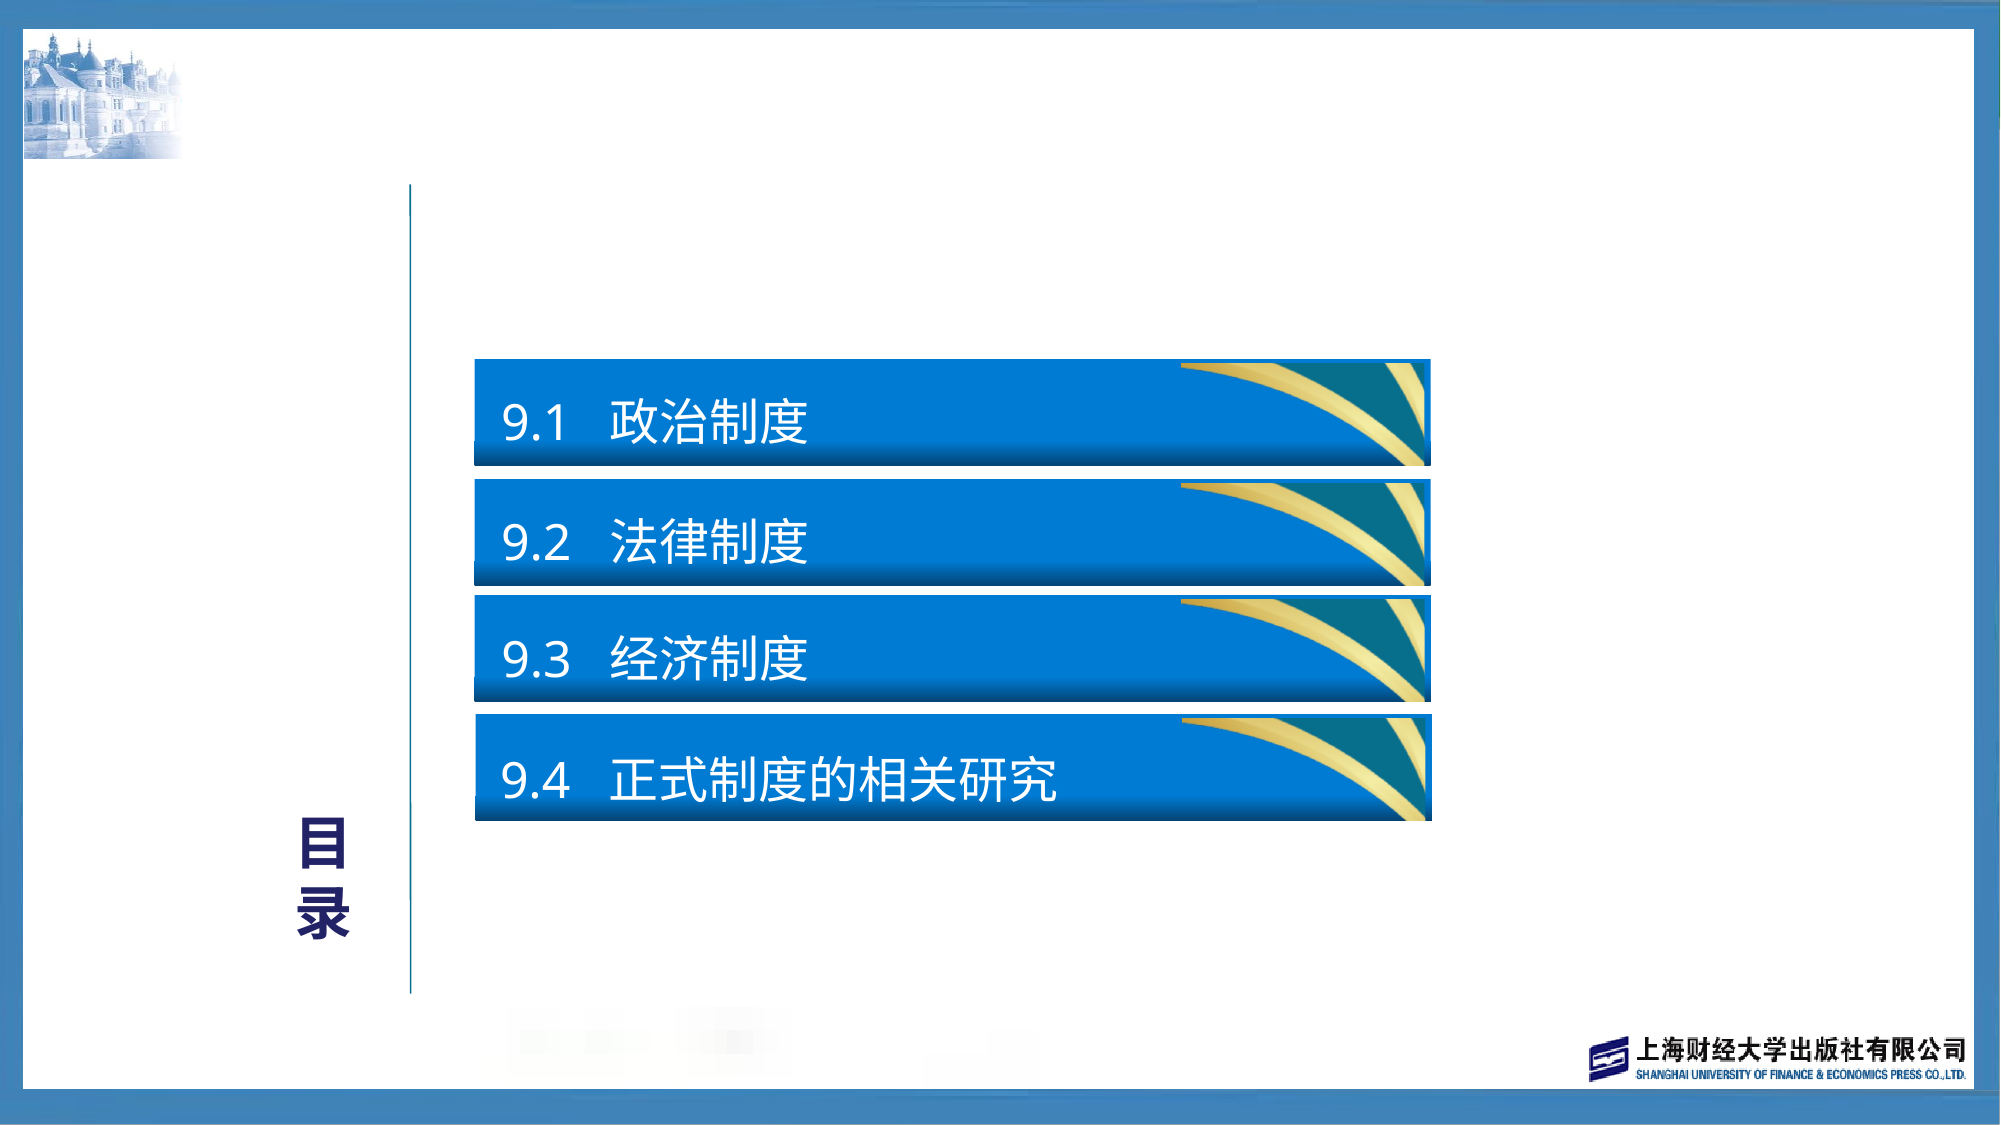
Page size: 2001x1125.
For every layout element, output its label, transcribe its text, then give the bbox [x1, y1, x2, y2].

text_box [428, 359, 1432, 821]
picture [0, 0, 2001, 1125]
text_box 目录 [280, 798, 363, 954]
